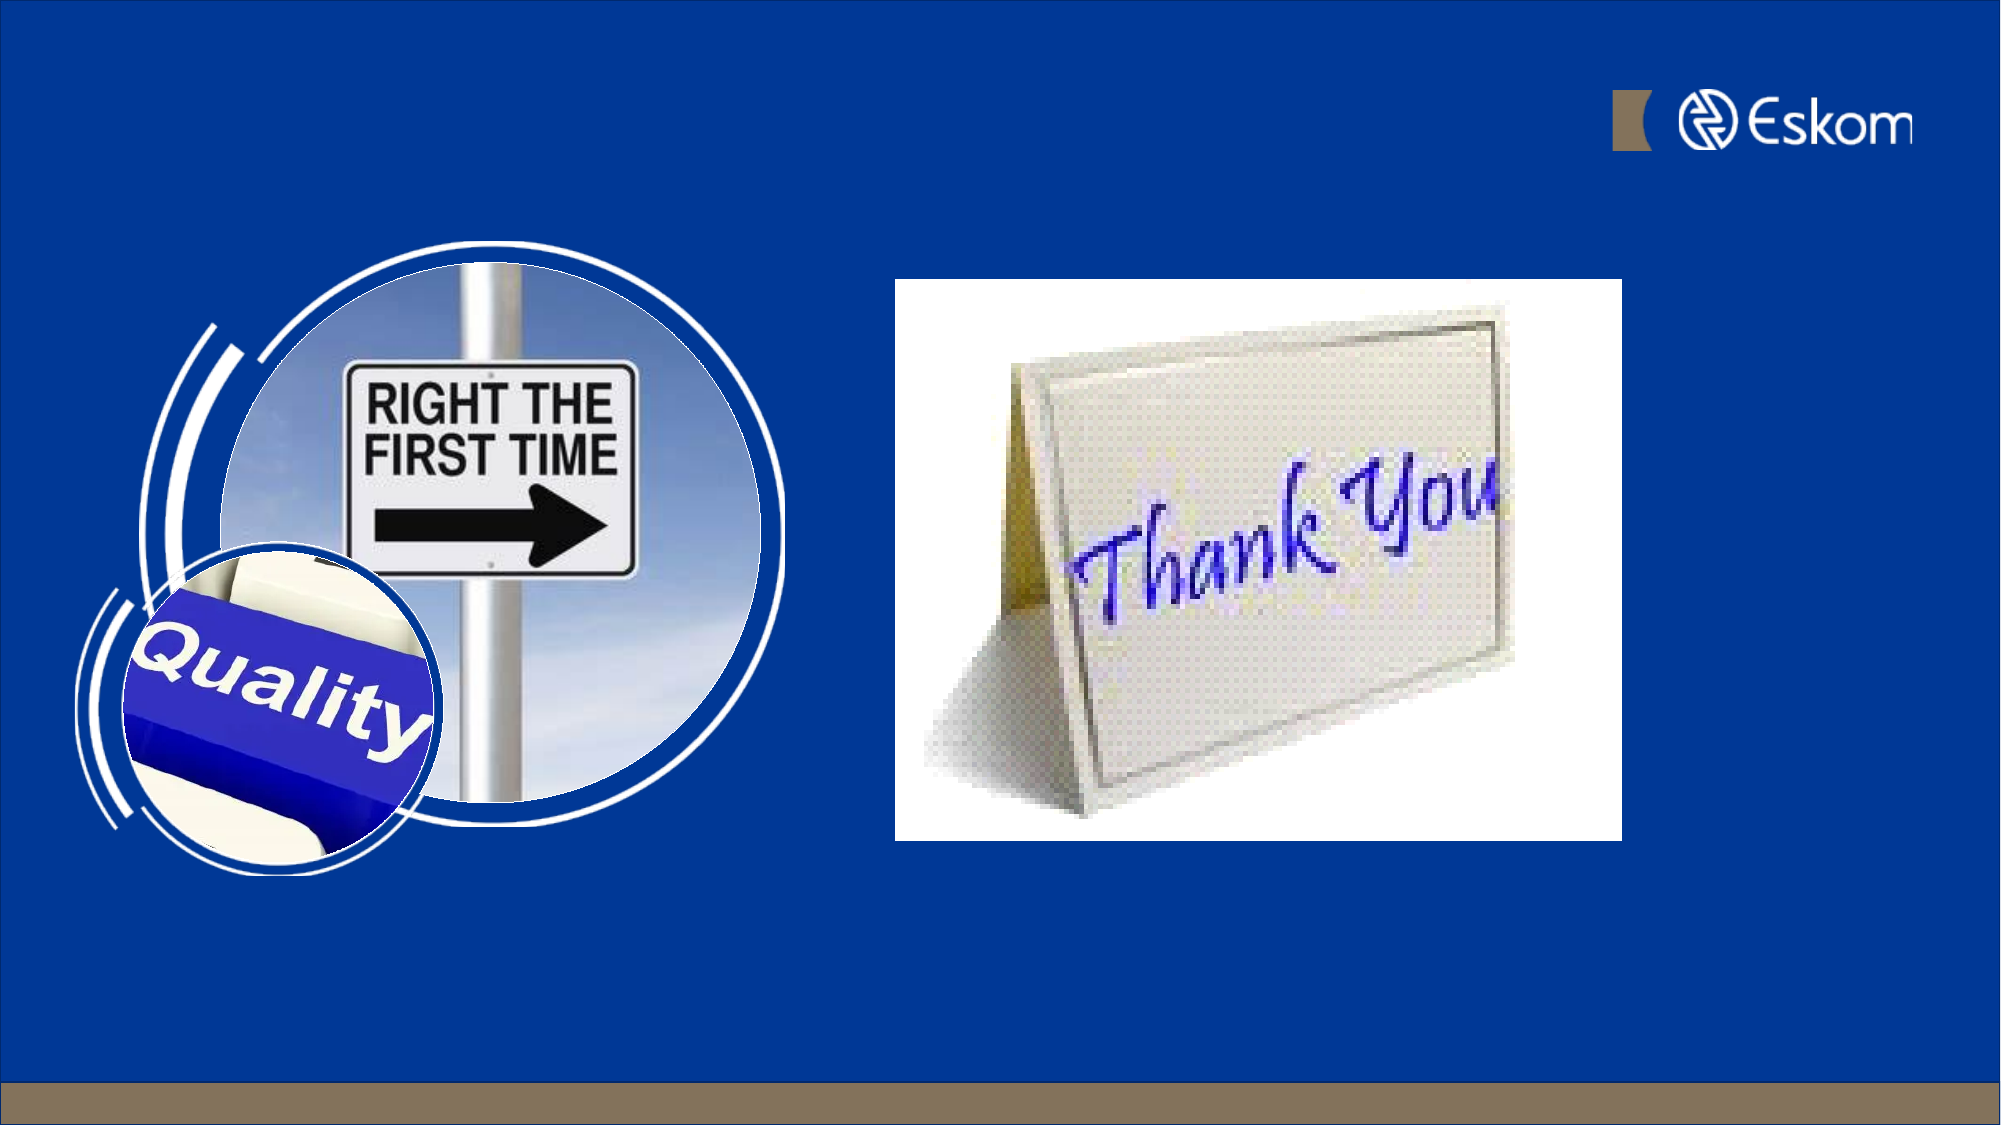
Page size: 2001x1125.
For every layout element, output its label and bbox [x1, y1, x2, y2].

picture [895, 279, 1622, 841]
picture [122, 262, 761, 863]
